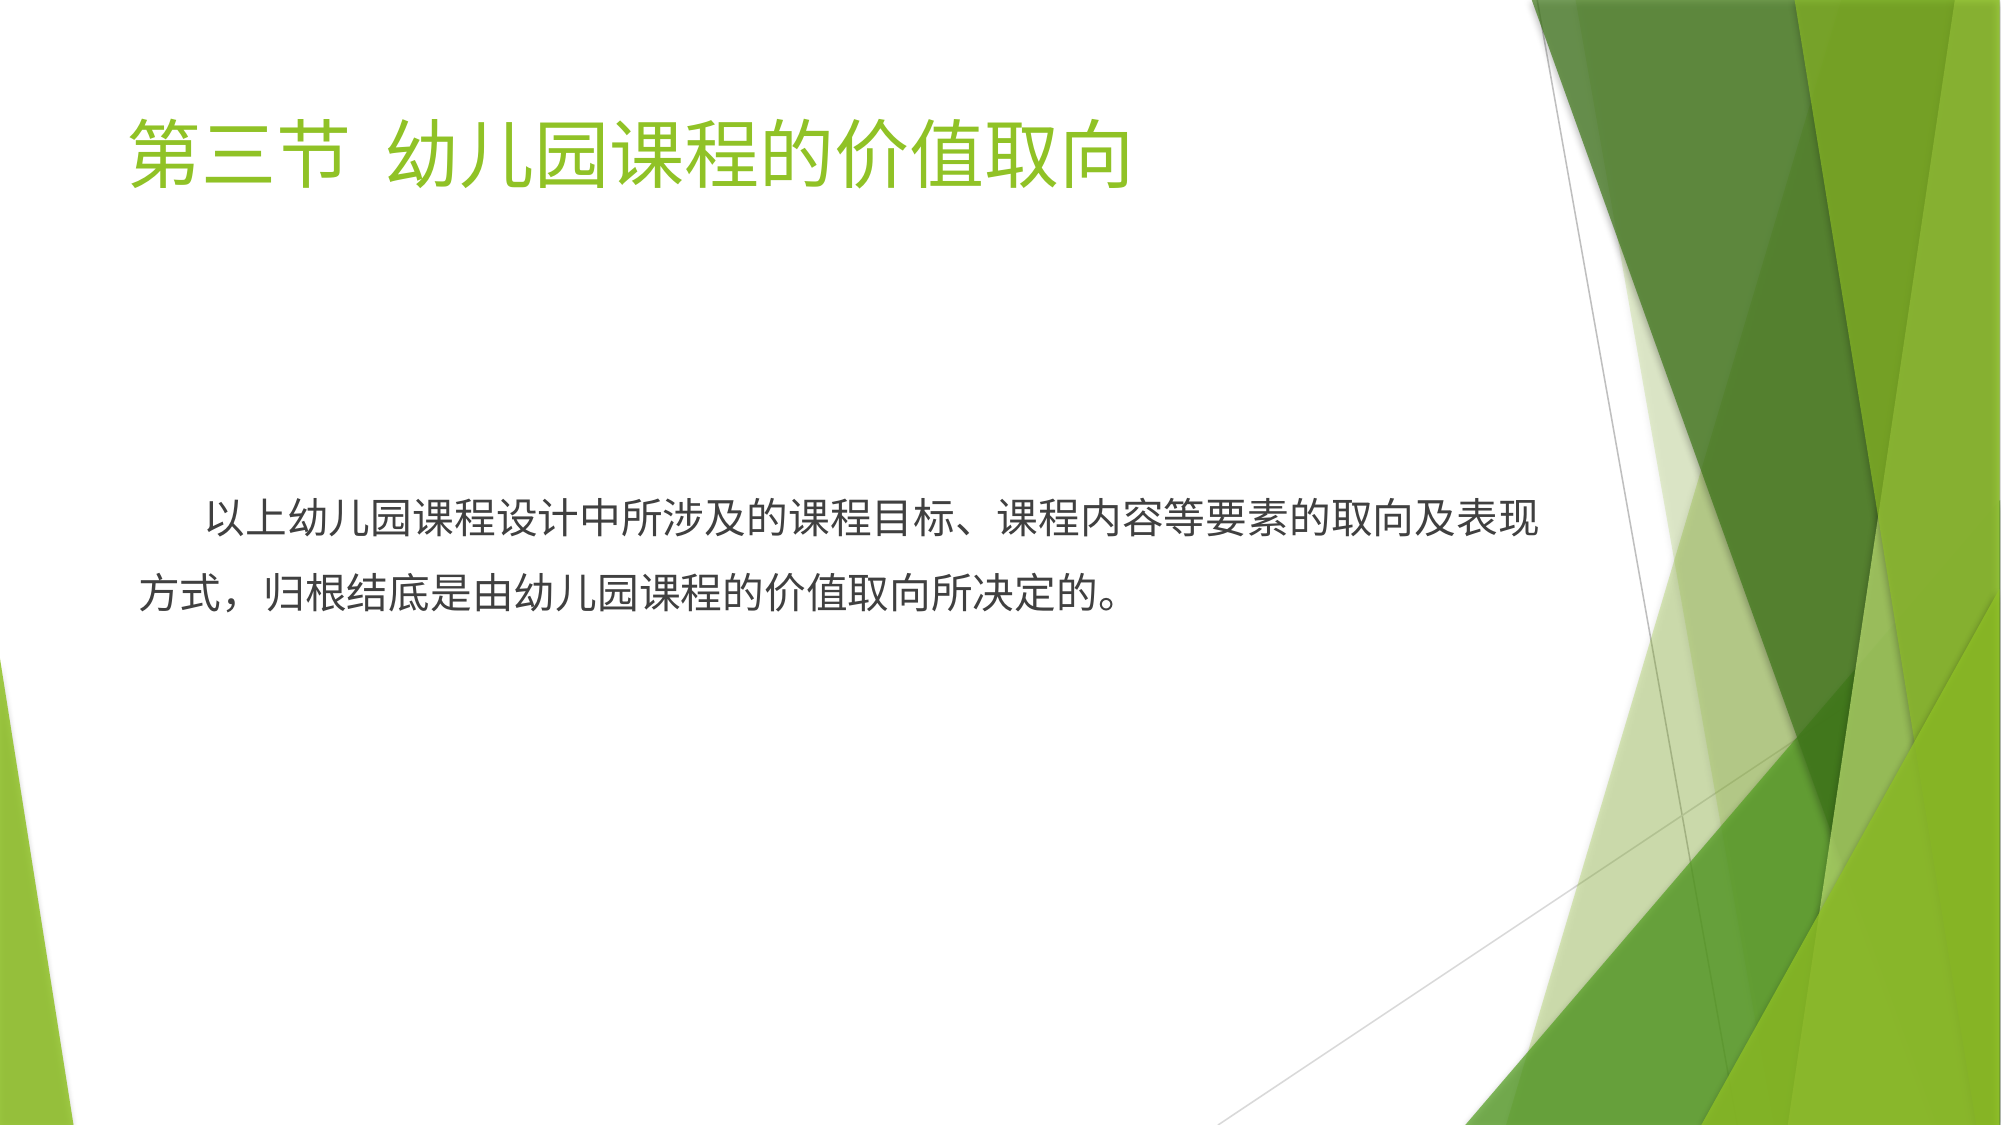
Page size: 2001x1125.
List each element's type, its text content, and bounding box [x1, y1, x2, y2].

list 以上幼儿园课程设计中所涉及的课程目标、课程内容等要素的取向及表现方式，归根结底是由幼儿园课程的价值取向所决定的。 [123, 459, 1592, 732]
title 第三节 幼儿园课程的价值取向 [111, 99, 1522, 317]
